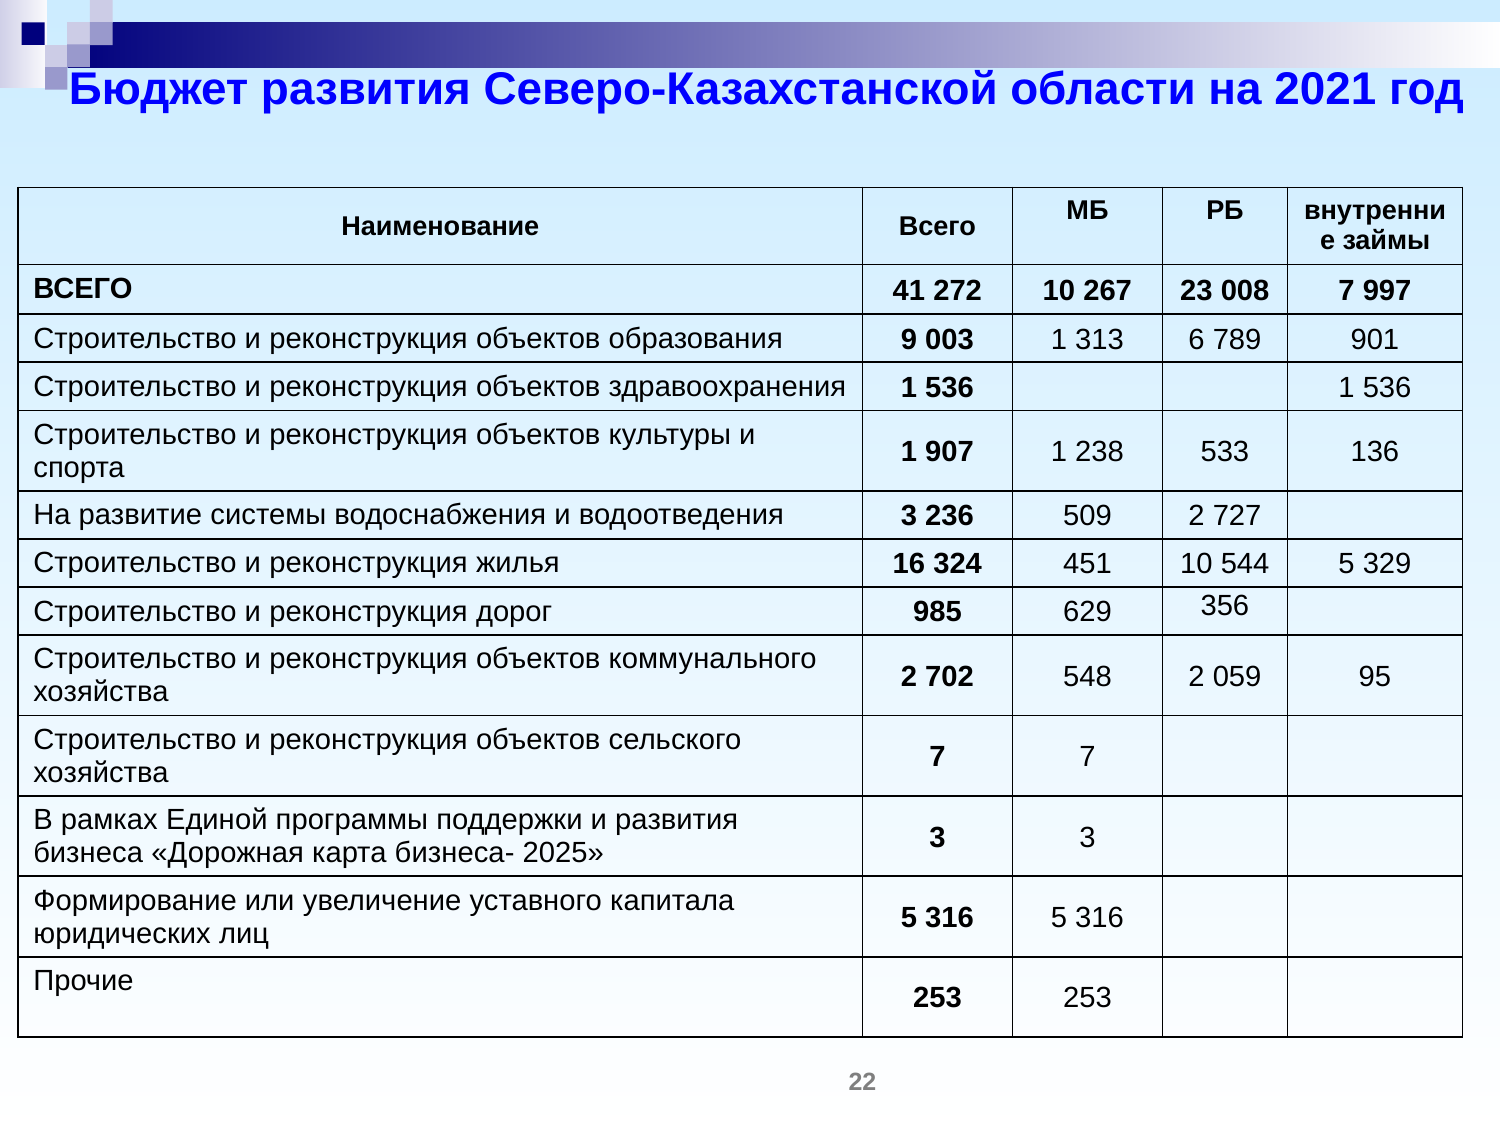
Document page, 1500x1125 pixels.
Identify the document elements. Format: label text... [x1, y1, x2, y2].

table_cell [1013, 363, 1162, 410]
table_cell 2 727 [1163, 492, 1287, 538]
table_cell 253 [863, 958, 1012, 1036]
table_cell Прочие [19, 958, 862, 1036]
table_cell [1288, 588, 1462, 634]
title Бюджет развития Северо-Казахстанской области на 2021 год [33, 42, 1500, 131]
table_header Наименование [19, 188, 862, 264]
table_cell 10 267 [1013, 265, 1162, 313]
table_cell 451 [1013, 540, 1162, 586]
table_cell На развитие системы водоснабжения и водоотведения [19, 492, 862, 538]
table_cell 5 329 [1288, 540, 1462, 586]
table_cell 9 003 [863, 315, 1012, 361]
table_cell 7 997 [1288, 265, 1462, 313]
table_cell 16 324 [863, 540, 1012, 586]
table_cell 2 059 [1163, 636, 1287, 715]
table_cell 10 544 [1163, 540, 1287, 586]
table_header внутренние займы [1288, 188, 1462, 264]
table_cell В рамках Единой программы поддержки и развития бизнеса «Дорожная карта бизнеса- 2025» [19, 797, 862, 875]
table_cell Строительство и реконструкция объектов коммунального хозяйства [19, 636, 862, 715]
table_cell 7 [863, 716, 1012, 795]
table_cell 3 [1013, 797, 1162, 875]
table_cell 533 [1163, 411, 1287, 490]
table_cell ВСЕГО [19, 265, 862, 313]
table_header РБ [1163, 188, 1287, 264]
table_cell 509 [1013, 492, 1162, 538]
table_cell [1288, 877, 1462, 956]
table_cell 1 907 [863, 411, 1012, 490]
table_cell 136 [1288, 411, 1462, 490]
table_cell Строительство и реконструкция дорог [19, 588, 862, 634]
table_cell 1 313 [1013, 315, 1162, 361]
table_cell 985 [863, 588, 1012, 634]
table_header МБ [1013, 188, 1162, 264]
table_cell 548 [1013, 636, 1162, 715]
table_header Всего [863, 188, 1012, 264]
table_cell 356 [1163, 588, 1287, 634]
table_cell 95 [1288, 636, 1462, 715]
table_cell Строительство и реконструкция объектов образования [19, 315, 862, 361]
table_cell [1163, 716, 1287, 795]
table_cell 7 [1013, 716, 1162, 795]
table_cell Строительство и реконструкция объектов сельского хозяйства [19, 716, 862, 795]
table_cell 1 238 [1013, 411, 1162, 490]
table_cell 3 236 [863, 492, 1012, 538]
table_cell 6 789 [1163, 315, 1287, 361]
table_cell Формирование или увеличение уставного капитала юридических лиц [19, 877, 862, 956]
table_cell [1163, 797, 1287, 875]
table_cell 41 272 [863, 265, 1012, 313]
text_box 22 [712, 1062, 1013, 1099]
table_cell Строительство и реконструкция жилья [19, 540, 862, 586]
table_cell [1163, 958, 1287, 1036]
table_cell [1288, 958, 1462, 1036]
table_cell Строительство и реконструкция объектов здравоохранения [19, 363, 862, 410]
table_cell [1288, 492, 1462, 538]
table_cell 5 316 [863, 877, 1012, 956]
table_cell [1163, 877, 1287, 956]
table_cell [1288, 716, 1462, 795]
table_cell 629 [1013, 588, 1162, 634]
table_cell 1 536 [863, 363, 1012, 410]
table_cell [1288, 797, 1462, 875]
table_cell Строительство и реконструкция объектов культуры и спорта [19, 411, 862, 490]
table_cell 901 [1288, 315, 1462, 361]
table_cell 253 [1013, 958, 1162, 1036]
text_box [1237, 86, 1444, 139]
table_cell [1163, 363, 1287, 410]
table_cell 3 [863, 797, 1012, 875]
table_cell 1 536 [1288, 363, 1462, 410]
table_cell 23 008 [1163, 265, 1287, 313]
table_cell 5 316 [1013, 877, 1162, 956]
table_cell 2 702 [863, 636, 1012, 715]
